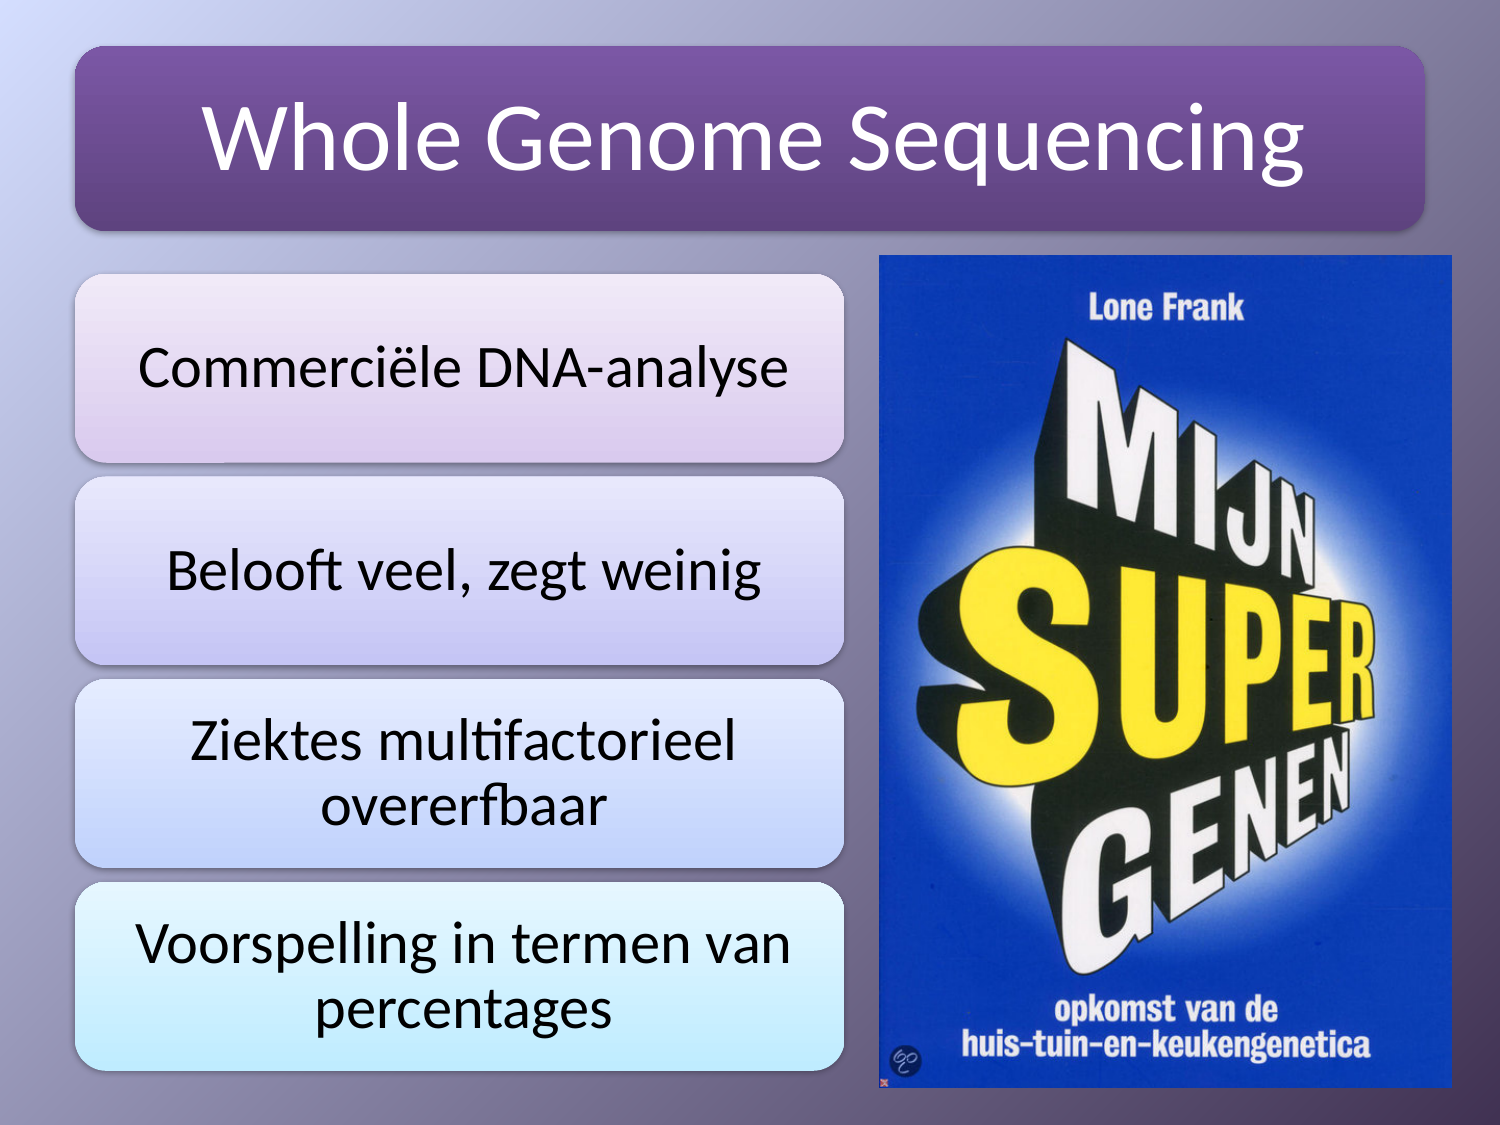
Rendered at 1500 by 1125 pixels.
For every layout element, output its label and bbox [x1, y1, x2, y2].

list [74, 262, 845, 1083]
text_box [74, 44, 1426, 233]
picture [879, 255, 1452, 1088]
